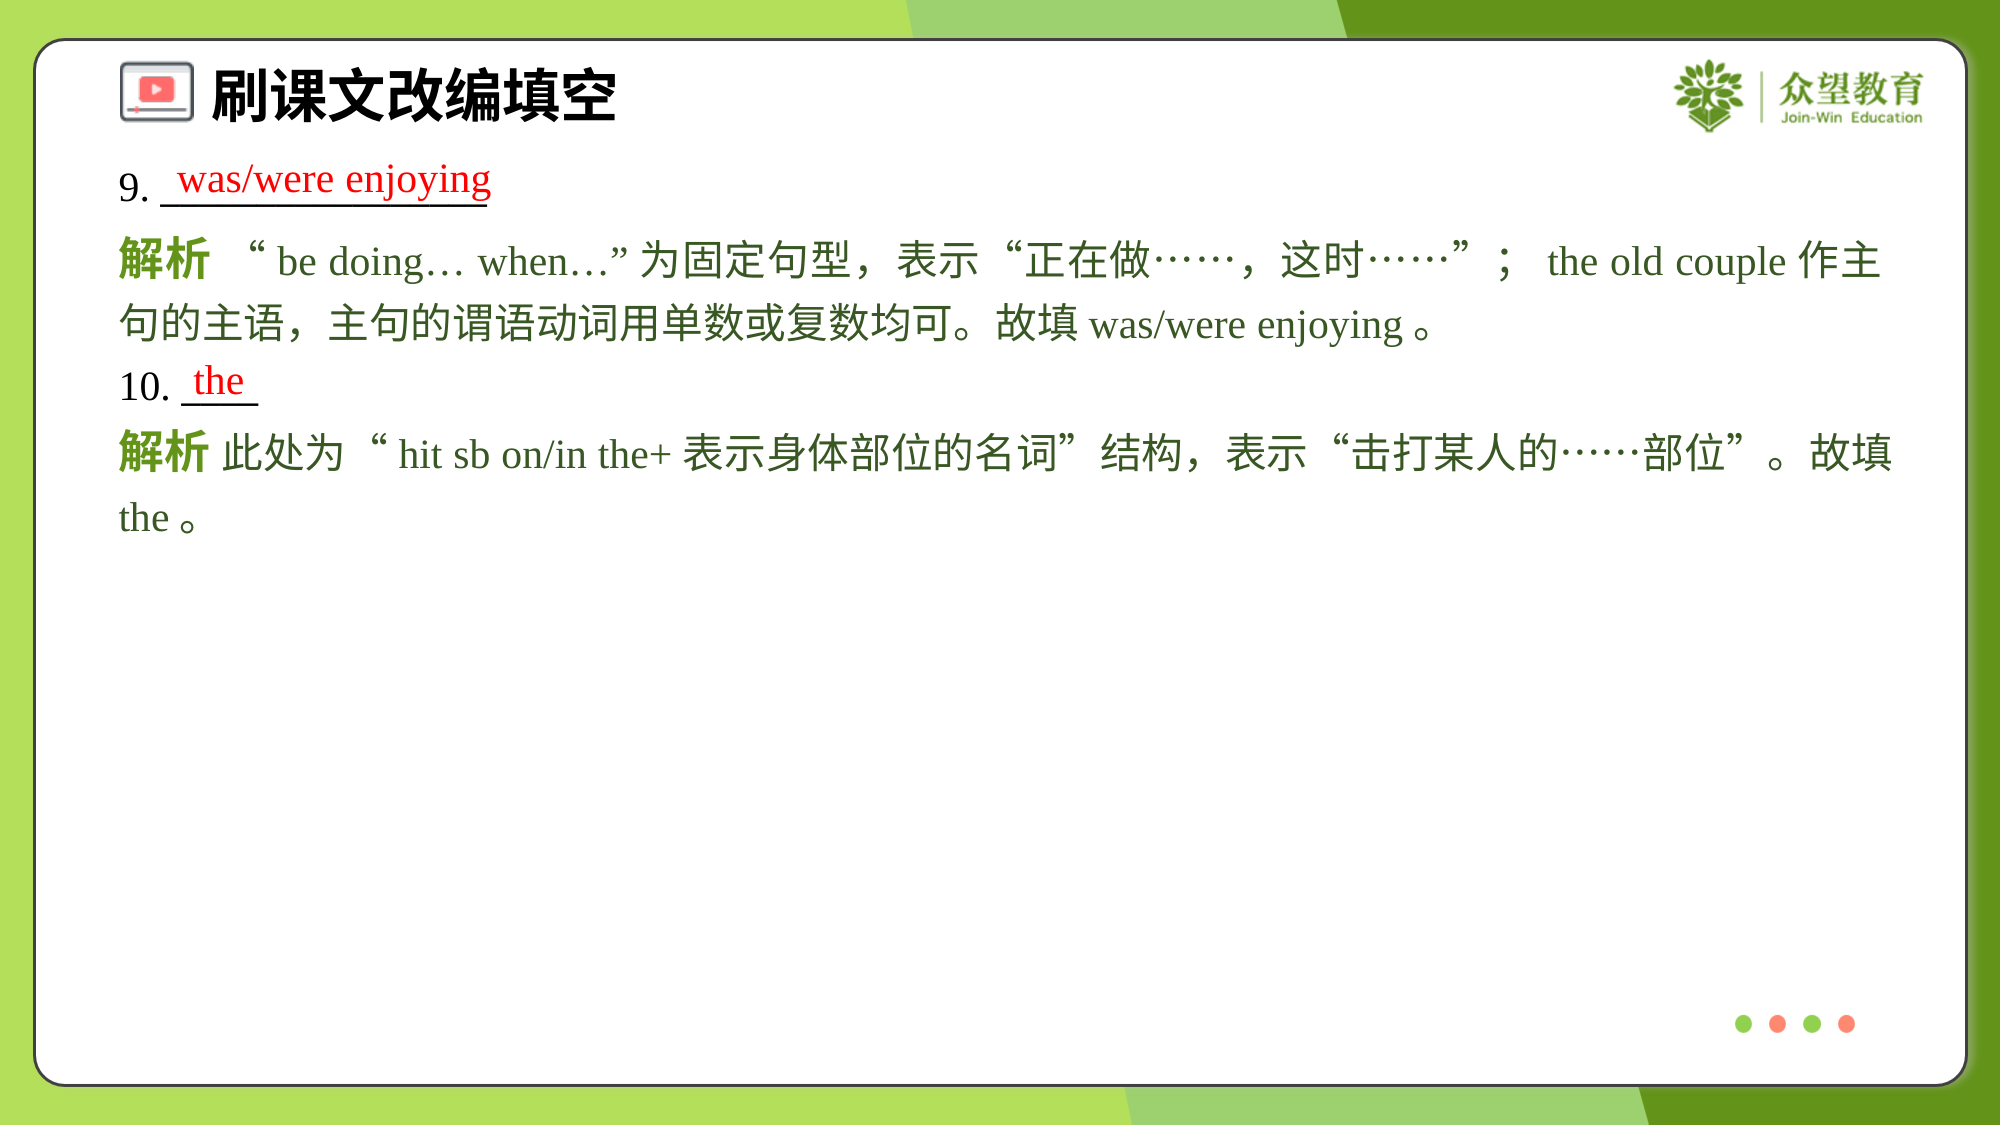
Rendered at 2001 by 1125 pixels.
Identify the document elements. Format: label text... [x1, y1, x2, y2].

picture [0, 0, 2000, 1125]
text_box the [188, 339, 249, 398]
text_box 10. ____ [118, 346, 1883, 404]
text_box 9. _________________ [118, 146, 1883, 204]
text_box 解析 此处为“hit sb on/in the+表示身体部位的名词”结构，表示“击打某人的……部位”。故填the。 [118, 409, 1932, 471]
text_box was/were enjoying [167, 138, 501, 196]
text_box 解析 “be doing… when…”为固定句型，表示“正在做……，这时……”；the old couple作主句的主语，主句的谓语动词用单数或复数均可。故填was/were enjoying。 [118, 215, 1883, 342]
